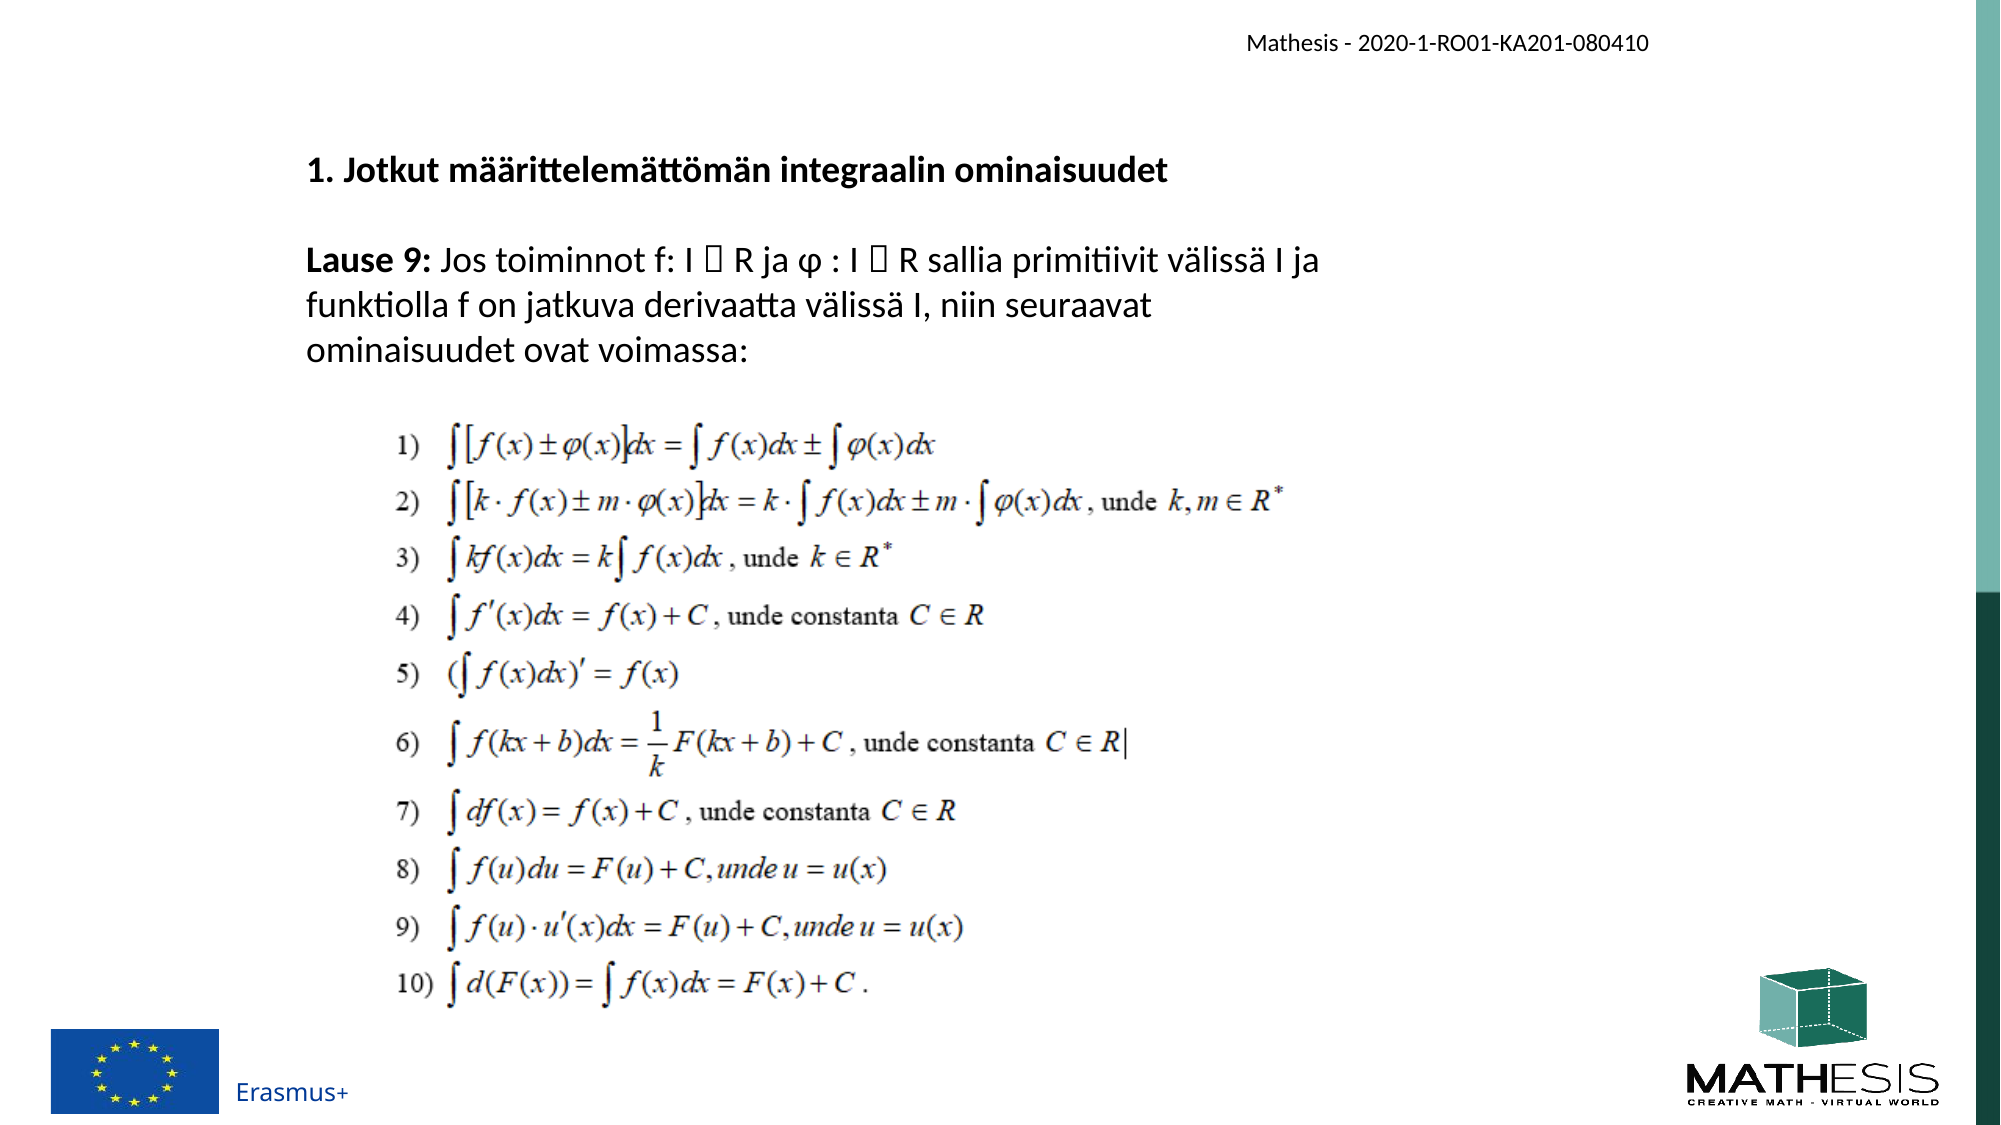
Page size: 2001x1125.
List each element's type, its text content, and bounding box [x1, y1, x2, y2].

picture [50, 1029, 219, 1114]
picture [385, 420, 1311, 1028]
text_box 1. Jotkut määrittelemättömän integraalin ominaisuudet Lause 9: Jos toiminnot f: I  R ja φ : I  R sallia primitiivit välissä I ja funktiolla f on jatkuva derivaatta välissä I, niin seuraavat ominaisuudet ovat voimassa: [291, 137, 1355, 377]
picture [1976, 0, 2000, 1125]
picture [1664, 928, 1961, 1125]
